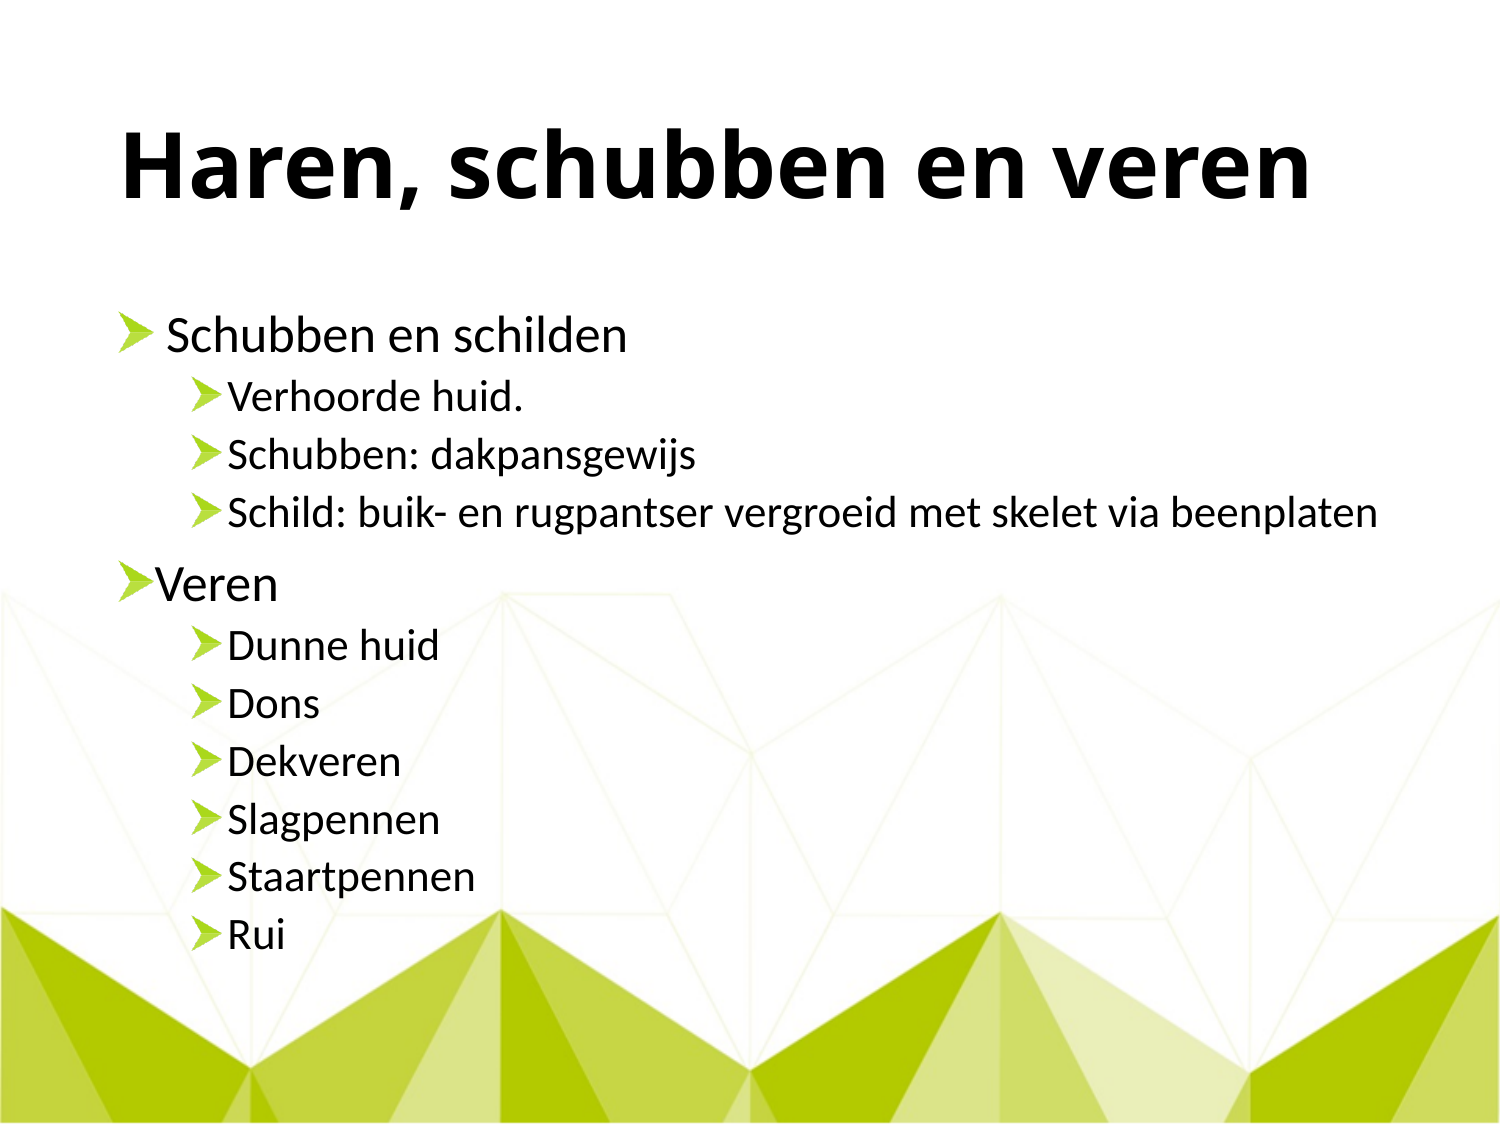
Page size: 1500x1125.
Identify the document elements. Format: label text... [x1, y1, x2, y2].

list Schubben en schilden Verhoorde huid. Schubben: dakpansgewijs Schild: buik- en rugpantser vergroeid met skelet via beenplaten Veren Dunne huid Dons Dekveren Slagpennen Staartpennen Rui [103, 299, 1397, 1014]
picture [0, 0, 1500, 1125]
title Haren, schubben en veren [103, 59, 1397, 278]
